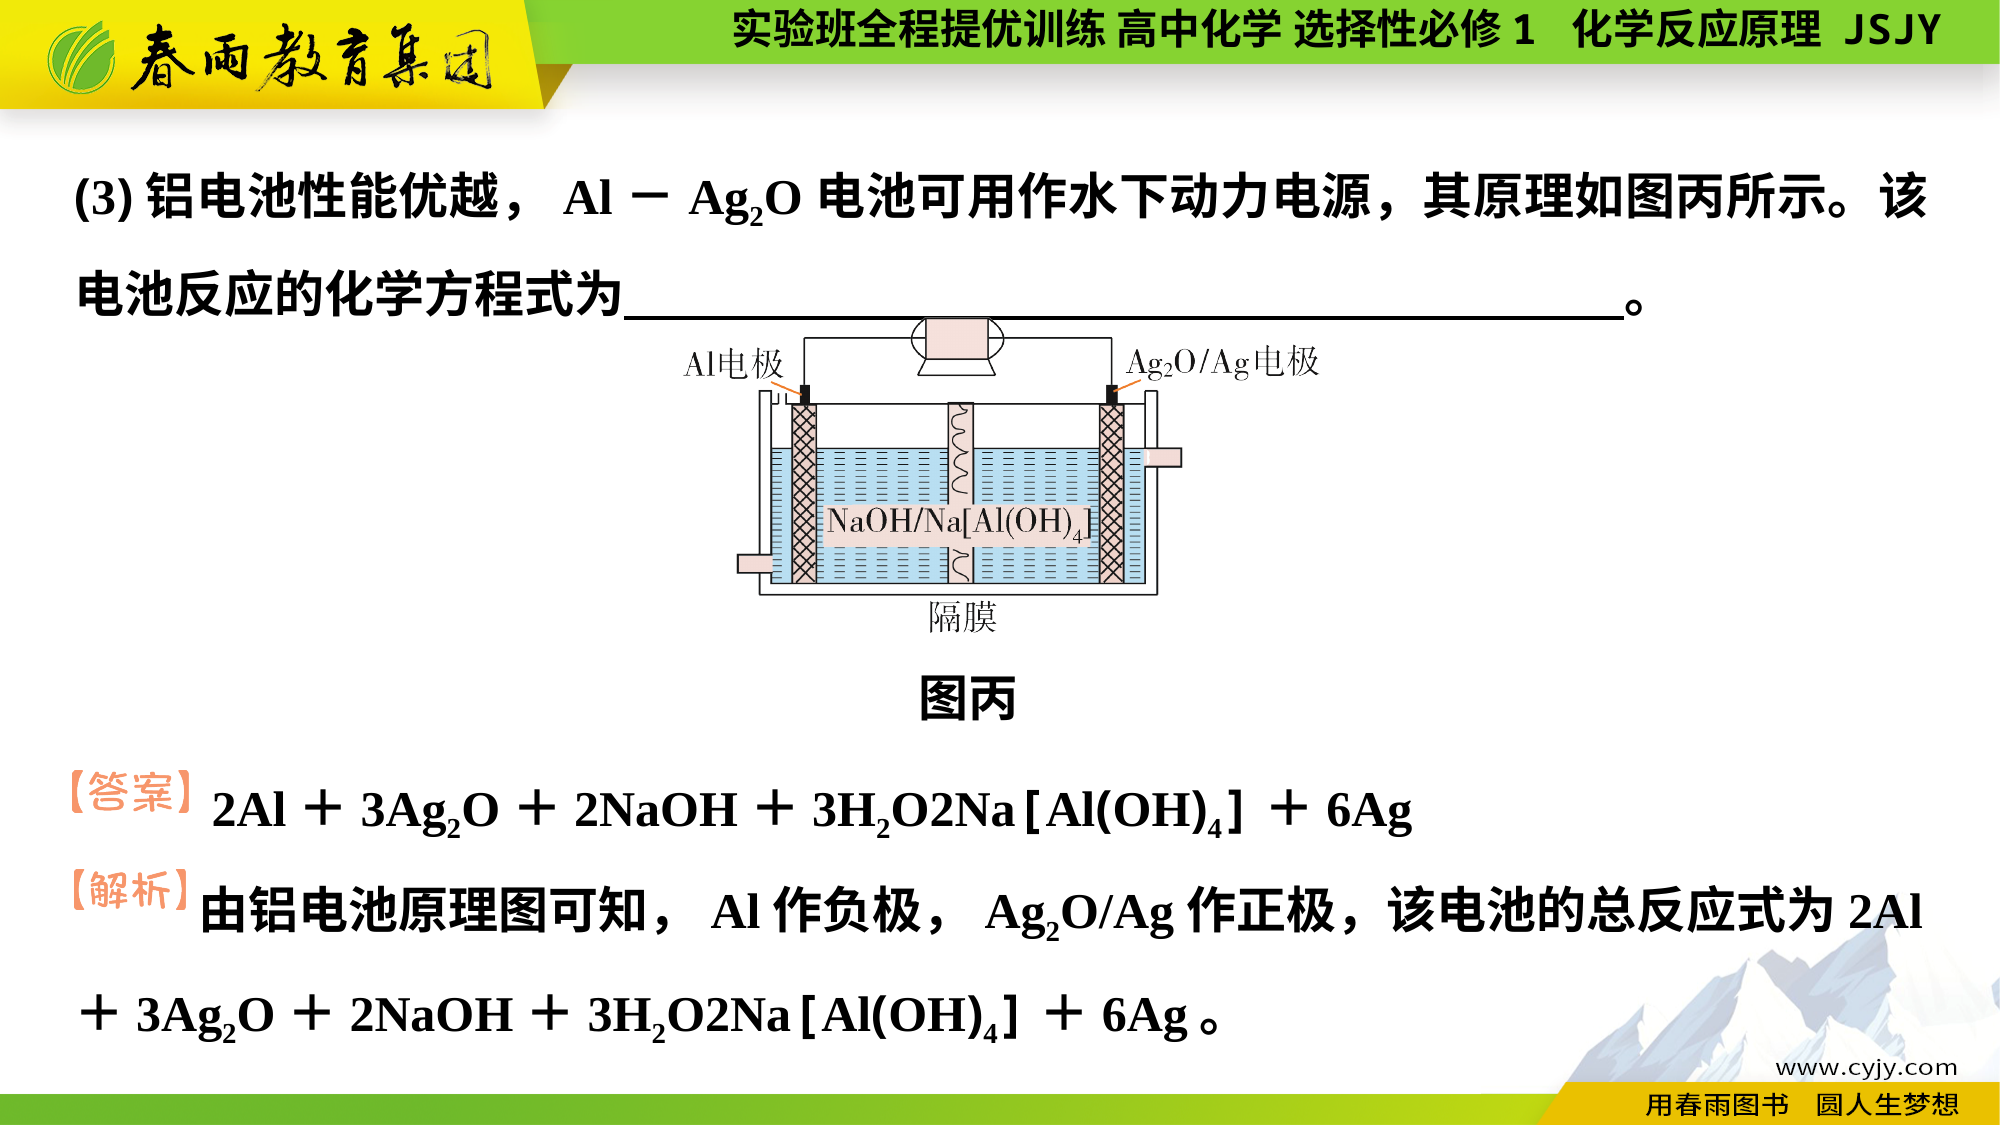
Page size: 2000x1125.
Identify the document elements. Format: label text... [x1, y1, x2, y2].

picture [0, 0, 2000, 1125]
text_box 图丙 [903, 641, 1034, 734]
